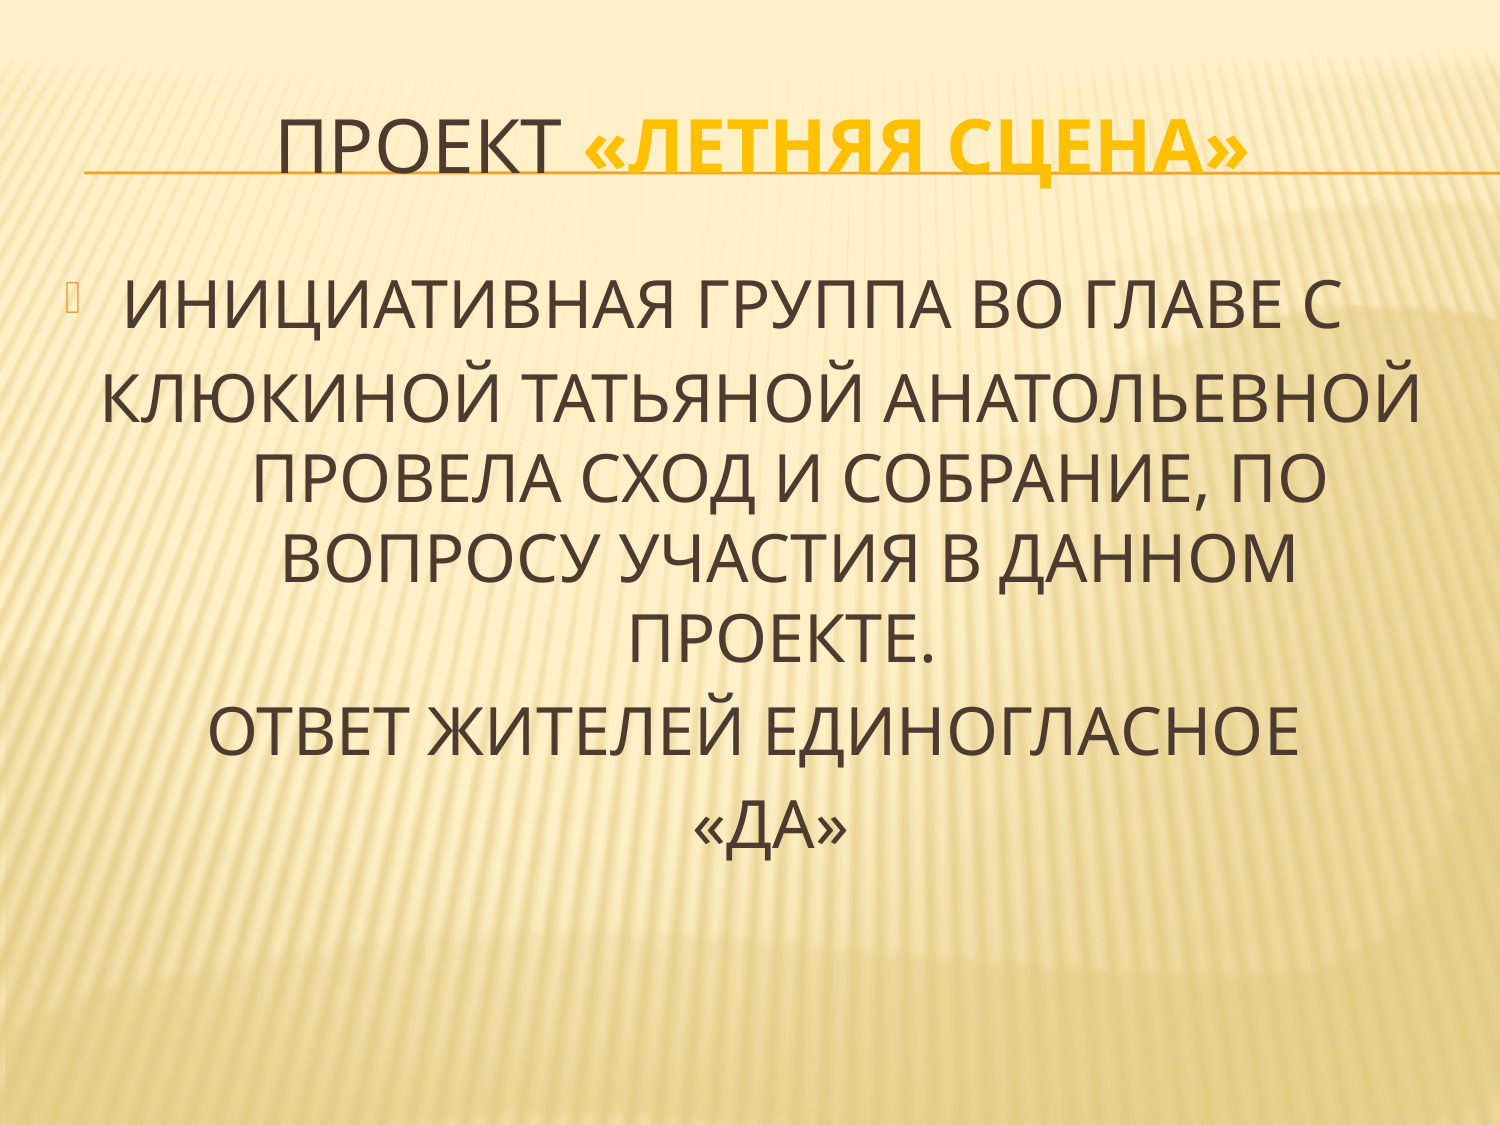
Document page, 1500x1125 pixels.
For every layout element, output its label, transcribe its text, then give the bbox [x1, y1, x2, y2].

title ПРОЕКТ «ЛЕТНЯЯ СЦЕНА» [50, 75, 1475, 213]
list ИНИЦИАТИВНАЯ ГРУППА ВО ГЛАВЕ С КЛЮКИНОЙ ТАТЬЯНОЙ АНАТОЛЬЕВНОЙ ПРОВЕЛА СХОД И СОБРАНИЕ, ПО ВОПРОСУ УЧАСТИЯ В ДАННОМ ПРОЕКТЕ. ОТВЕТ ЖИТЕЛЕЙ ЕДИНОГЛАСНОЕ «ДА» [50, 254, 1475, 998]
